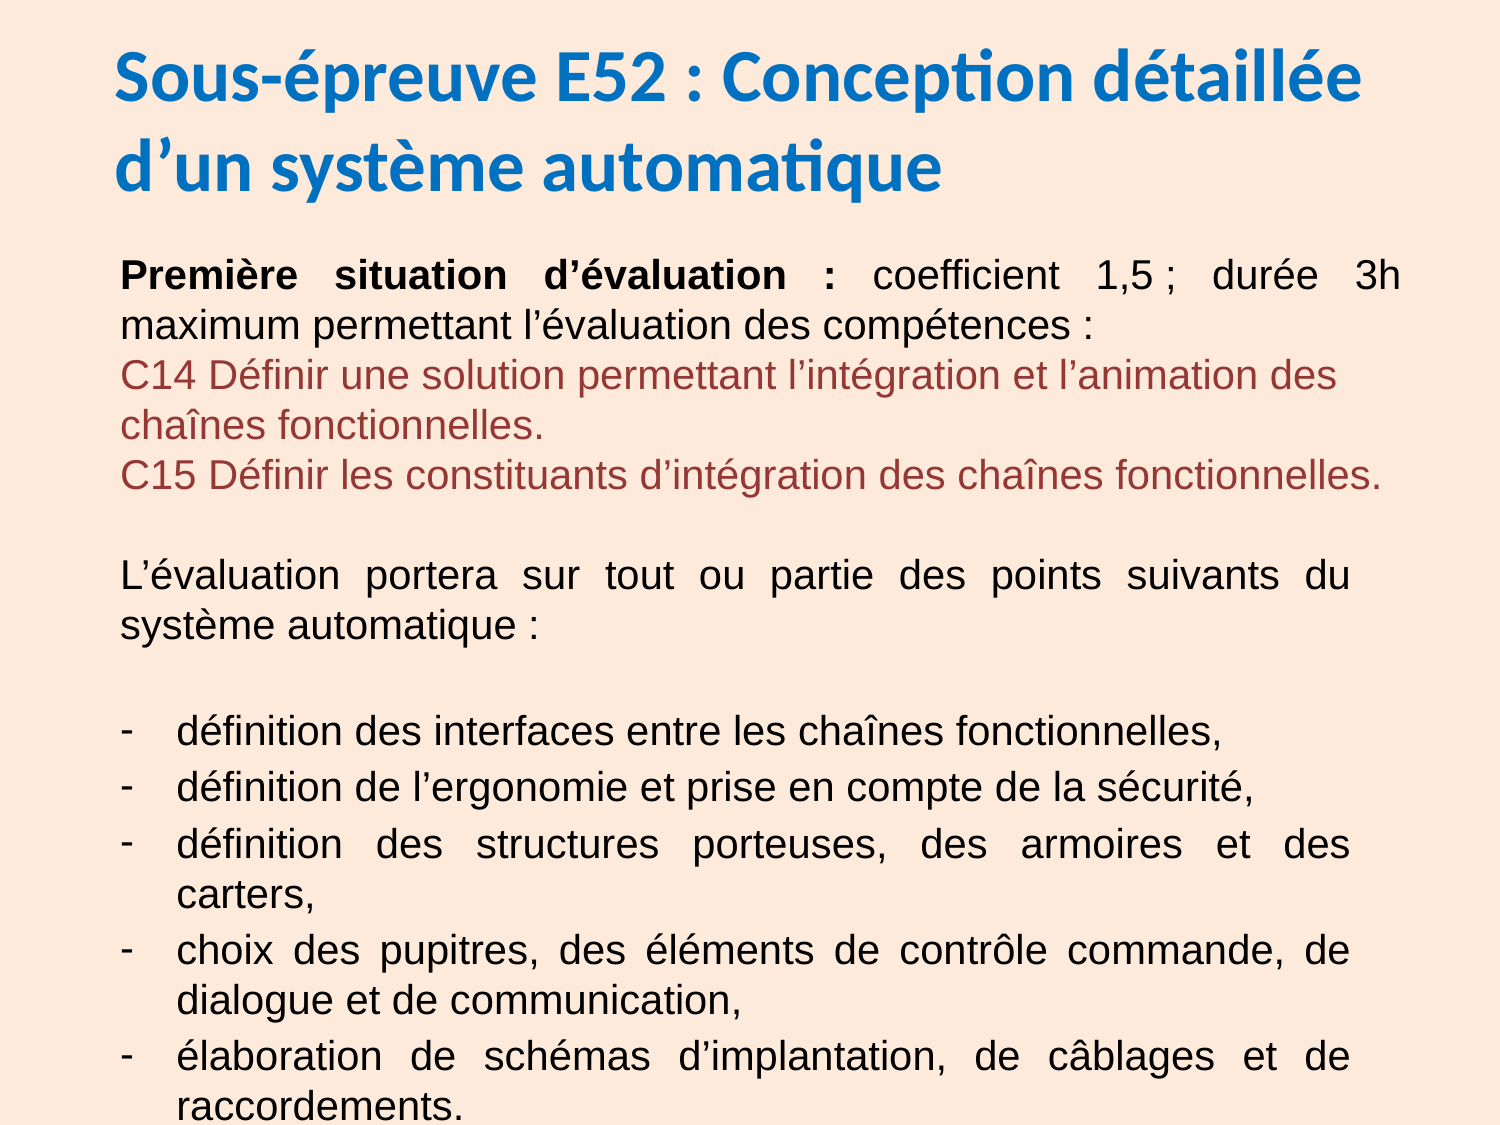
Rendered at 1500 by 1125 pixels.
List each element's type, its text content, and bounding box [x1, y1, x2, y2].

text_box Sous-épreuve E52 : Conception détaillée d’un système automatique [100, 19, 1412, 214]
text_box Première situation d’évaluation : coefficient 1,5 ; durée 3h maximum permettant l’évaluation des compétences : C14 Définir une solution permettant l’intégration et l’animation des chaînes fonctionnelles. C15 Définir les constituants d’intégration des chaînes fonctionnelles. L’évaluation portera sur tout ou partie des points suivants du système automatique : définition des interfaces entre les chaînes fonctionnelles, définition de l’ergonomie et prise en compte de la sécurité, définition des structures porteuses, des armoires et des carters, choix des pupitres, des éléments de contrôle commande, de dialogue et de communication, élaboration de schémas d’implantation, de câblages et de raccordements. [105, 240, 1417, 1125]
